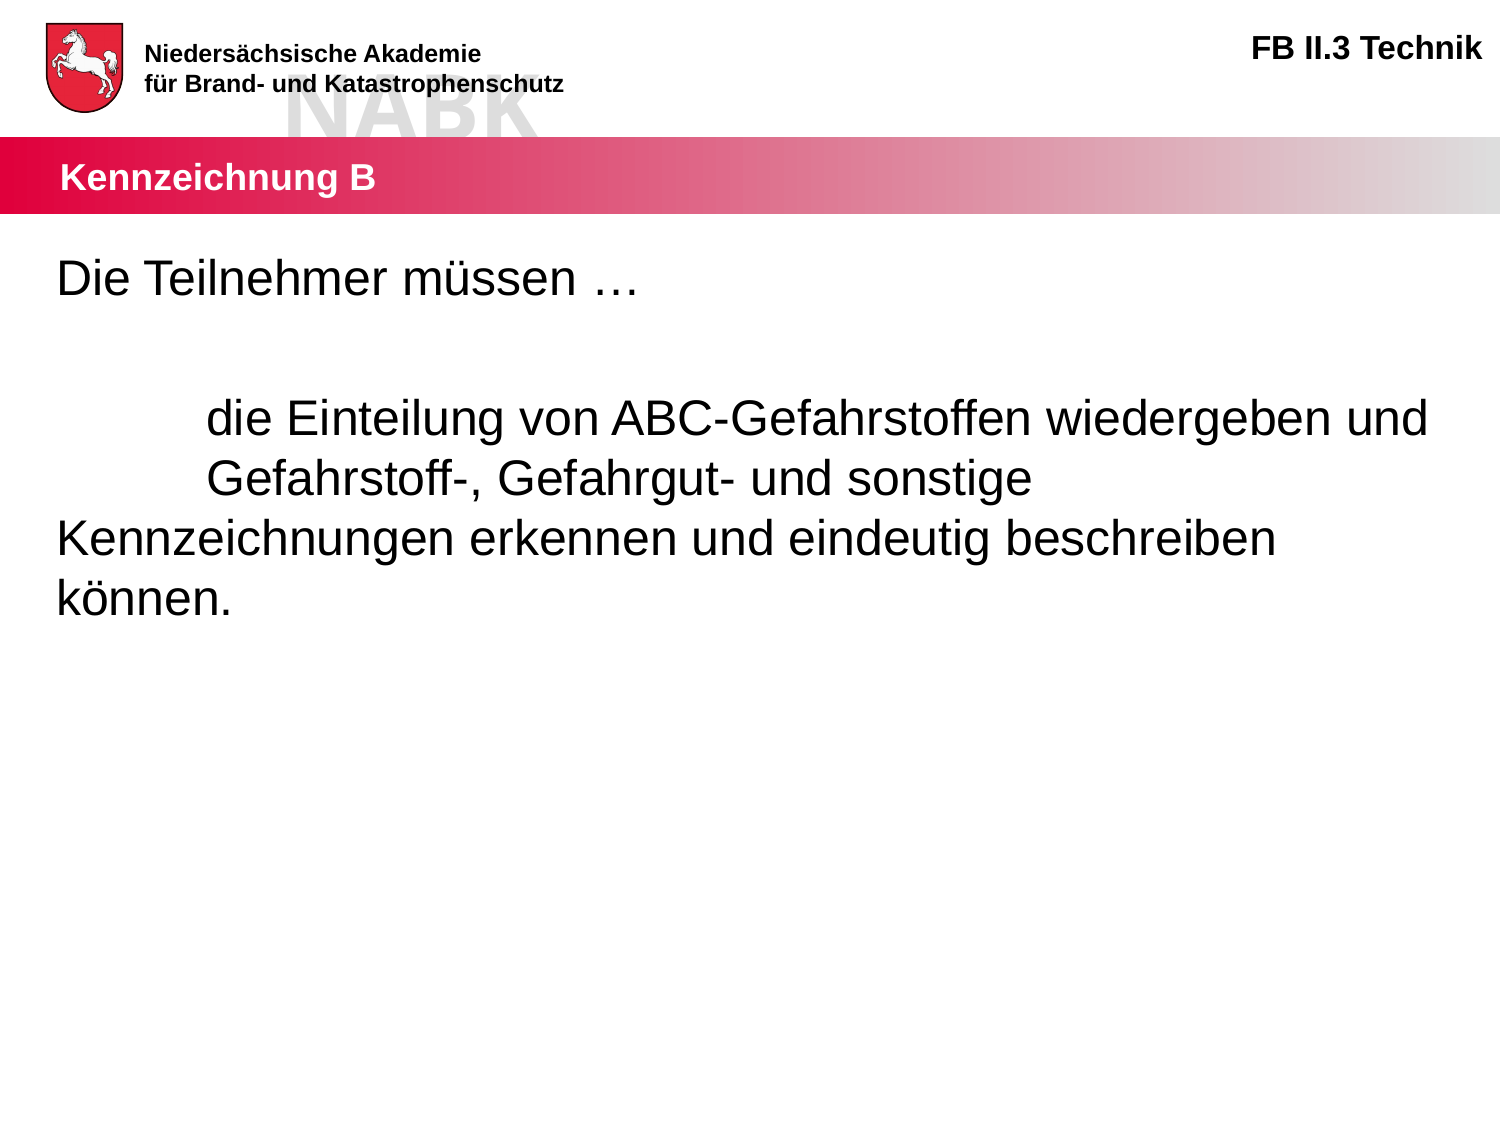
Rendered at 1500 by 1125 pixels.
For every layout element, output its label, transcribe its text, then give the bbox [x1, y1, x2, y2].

picture [45, 22, 124, 114]
list Die Teilnehmer müssen … die Einteilung von ABC-Gefahrstoffen wiedergeben und Gefahrstoff-, Gefahrgut- und sonstige Kennzeichnungen erkennen und eindeutig beschreiben können. [41, 237, 1459, 1006]
